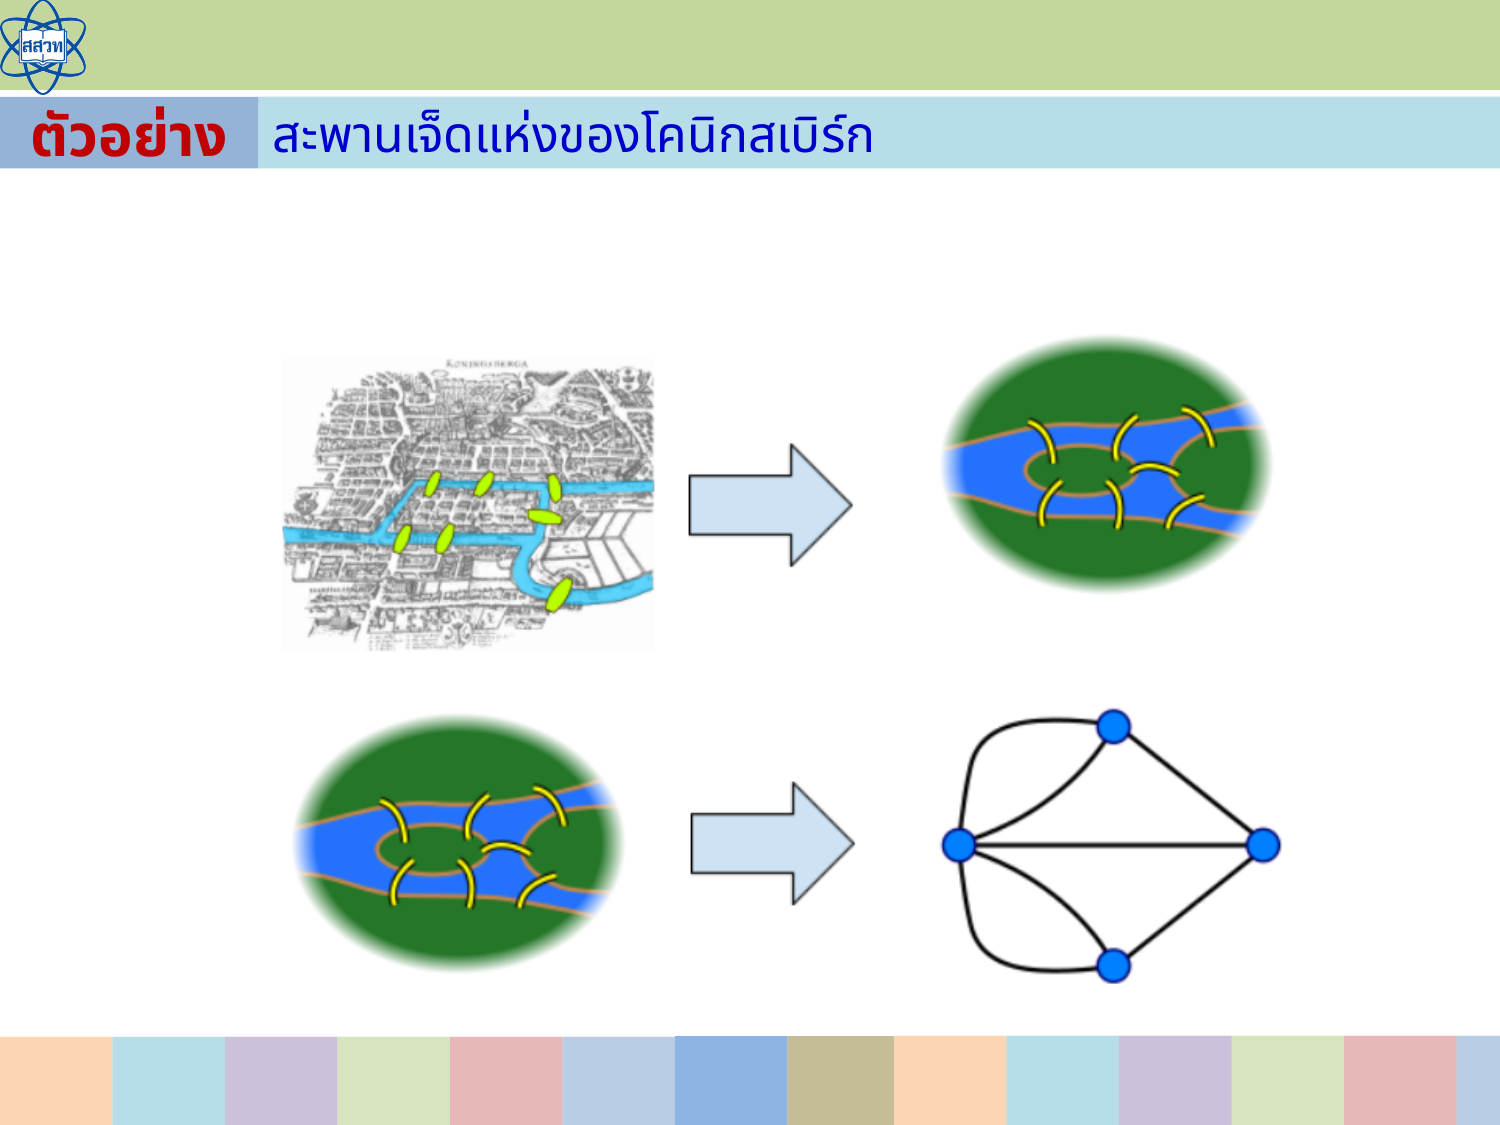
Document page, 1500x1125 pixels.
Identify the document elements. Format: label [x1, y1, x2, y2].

text_box [0, 96, 1500, 169]
picture [206, 311, 1362, 1020]
picture [0, 0, 86, 95]
